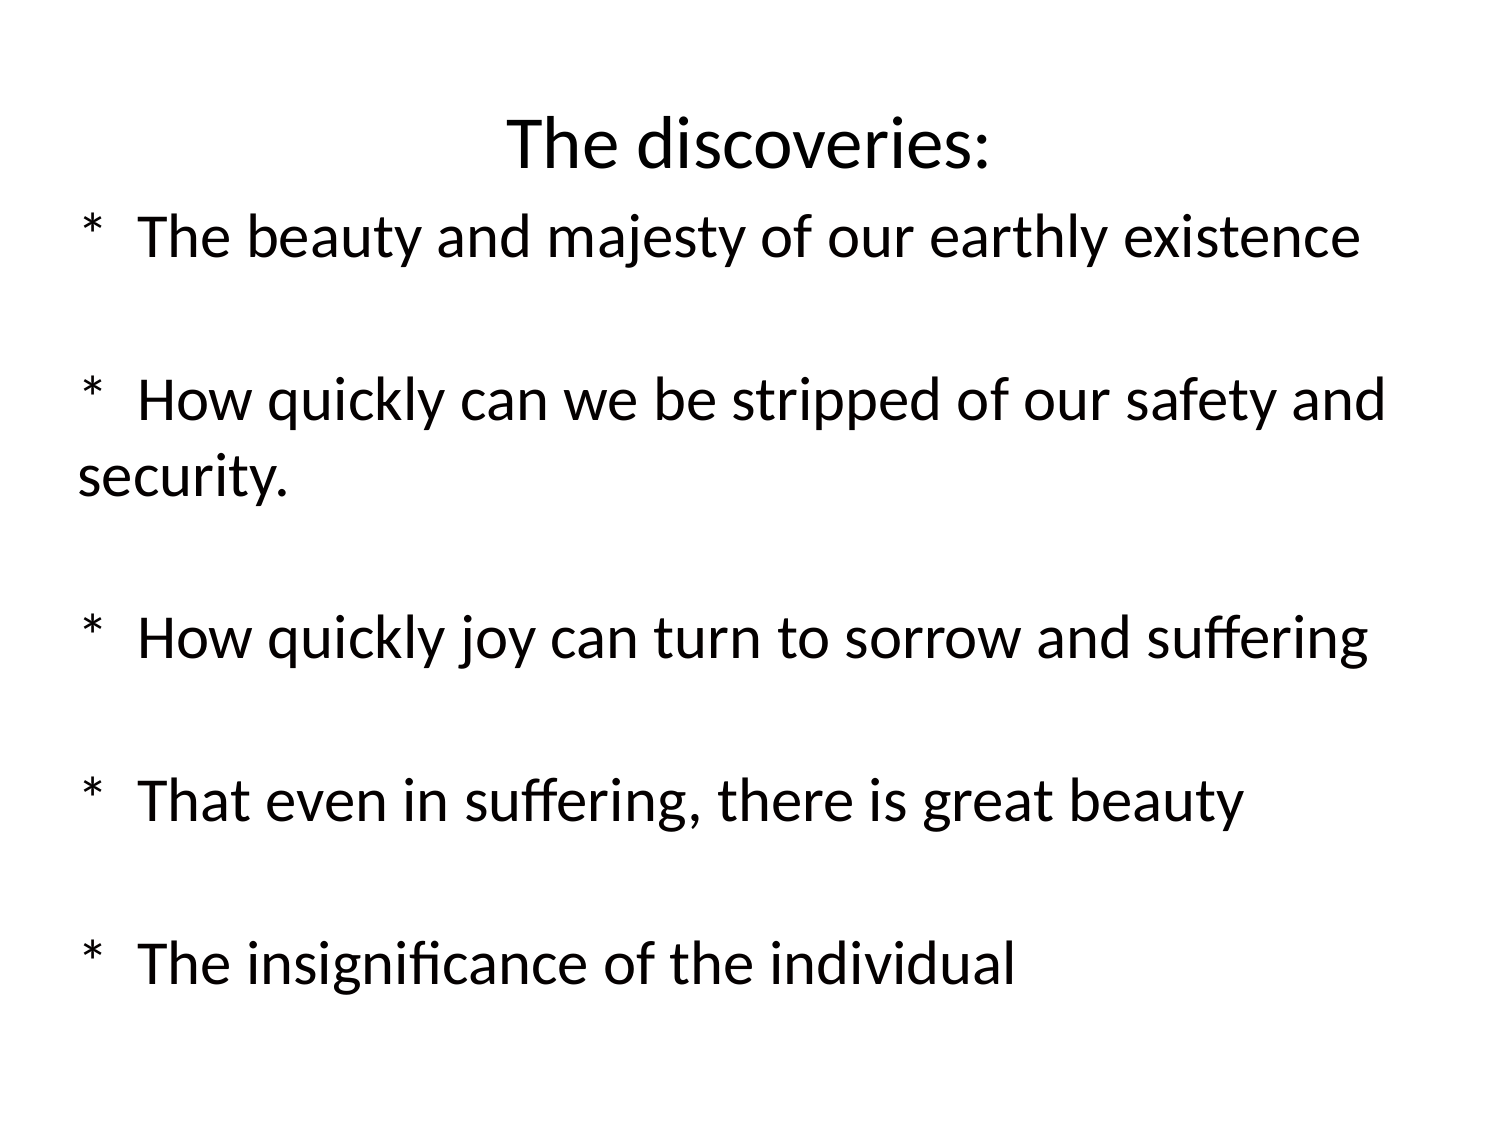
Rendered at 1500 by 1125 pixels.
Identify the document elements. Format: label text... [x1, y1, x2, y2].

list * The beauty and majesty of our earthly existence * How quickly can we be stripped of our safety and security. * How quickly joy can turn to sorrow and suffering * That even in suffering, there is great beauty * The insignificance of the individual [62, 187, 1425, 1100]
title The discoveries: [75, 45, 1425, 187]
